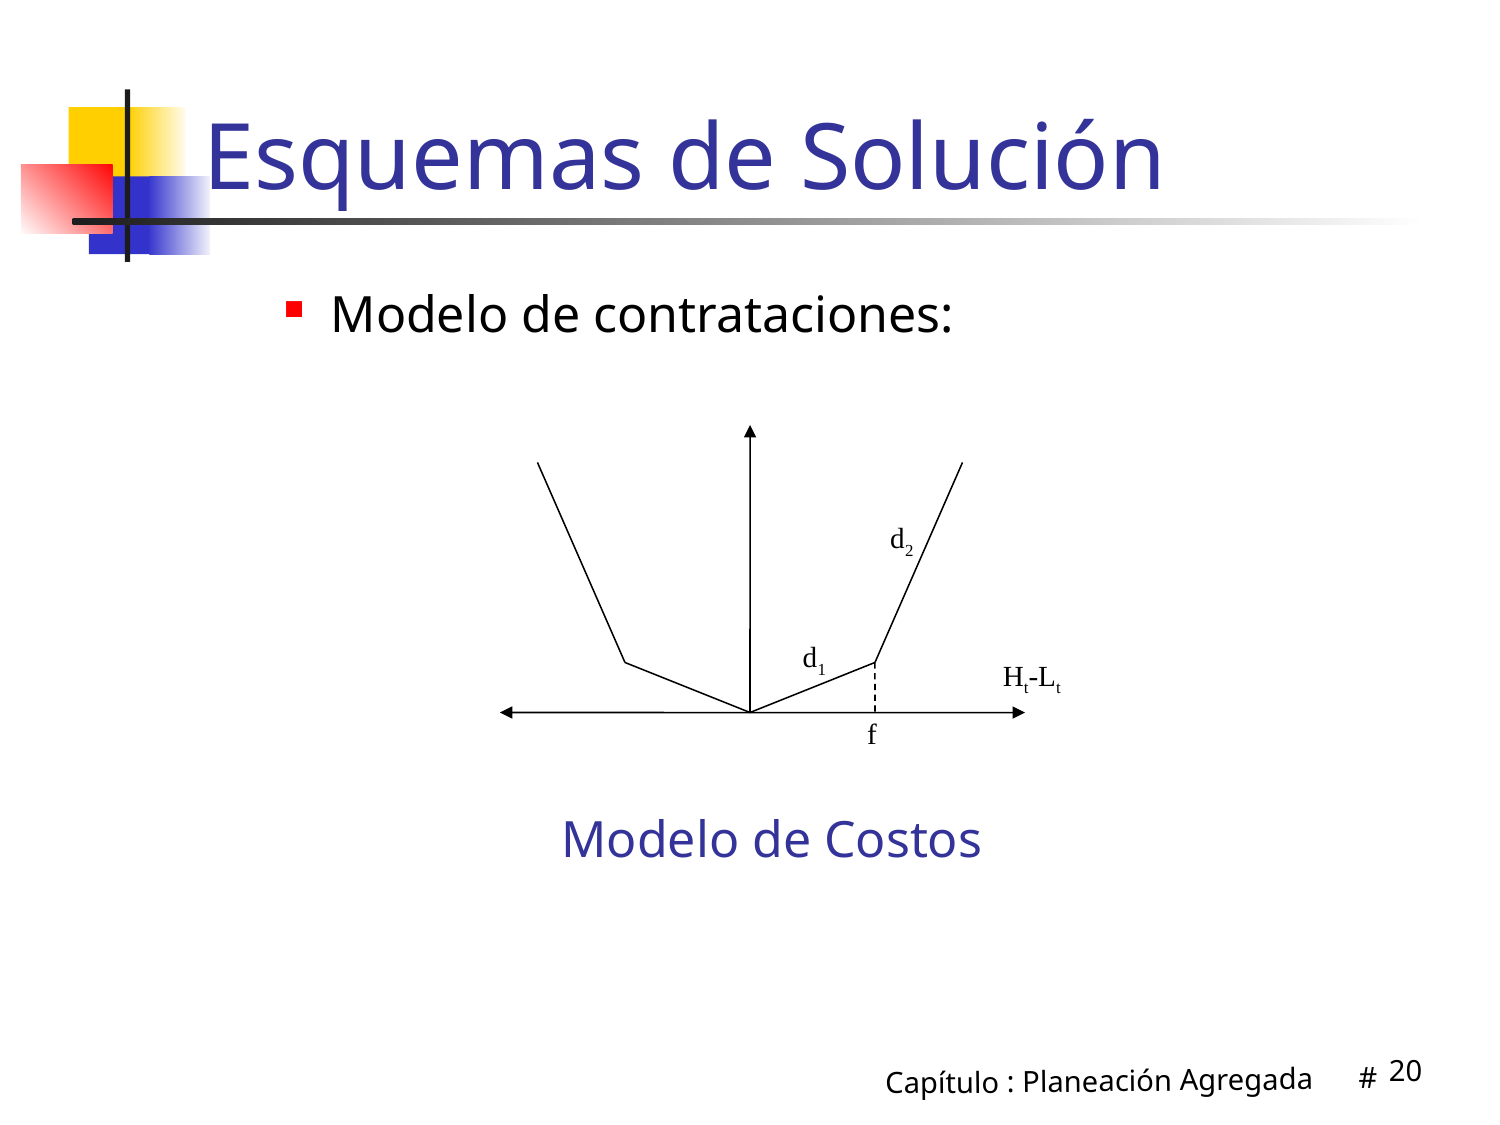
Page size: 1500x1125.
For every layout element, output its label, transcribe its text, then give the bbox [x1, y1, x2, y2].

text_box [499, 424, 1077, 759]
slide_number 20 [1124, 1024, 1438, 1101]
title Esquemas de Solución [188, 27, 1468, 216]
list Modelo de contrataciones: [193, 274, 1470, 1007]
text_box Modelo de Costos [546, 799, 998, 875]
footer Capítulo : Planeación Agregada # [836, 1028, 1427, 1109]
